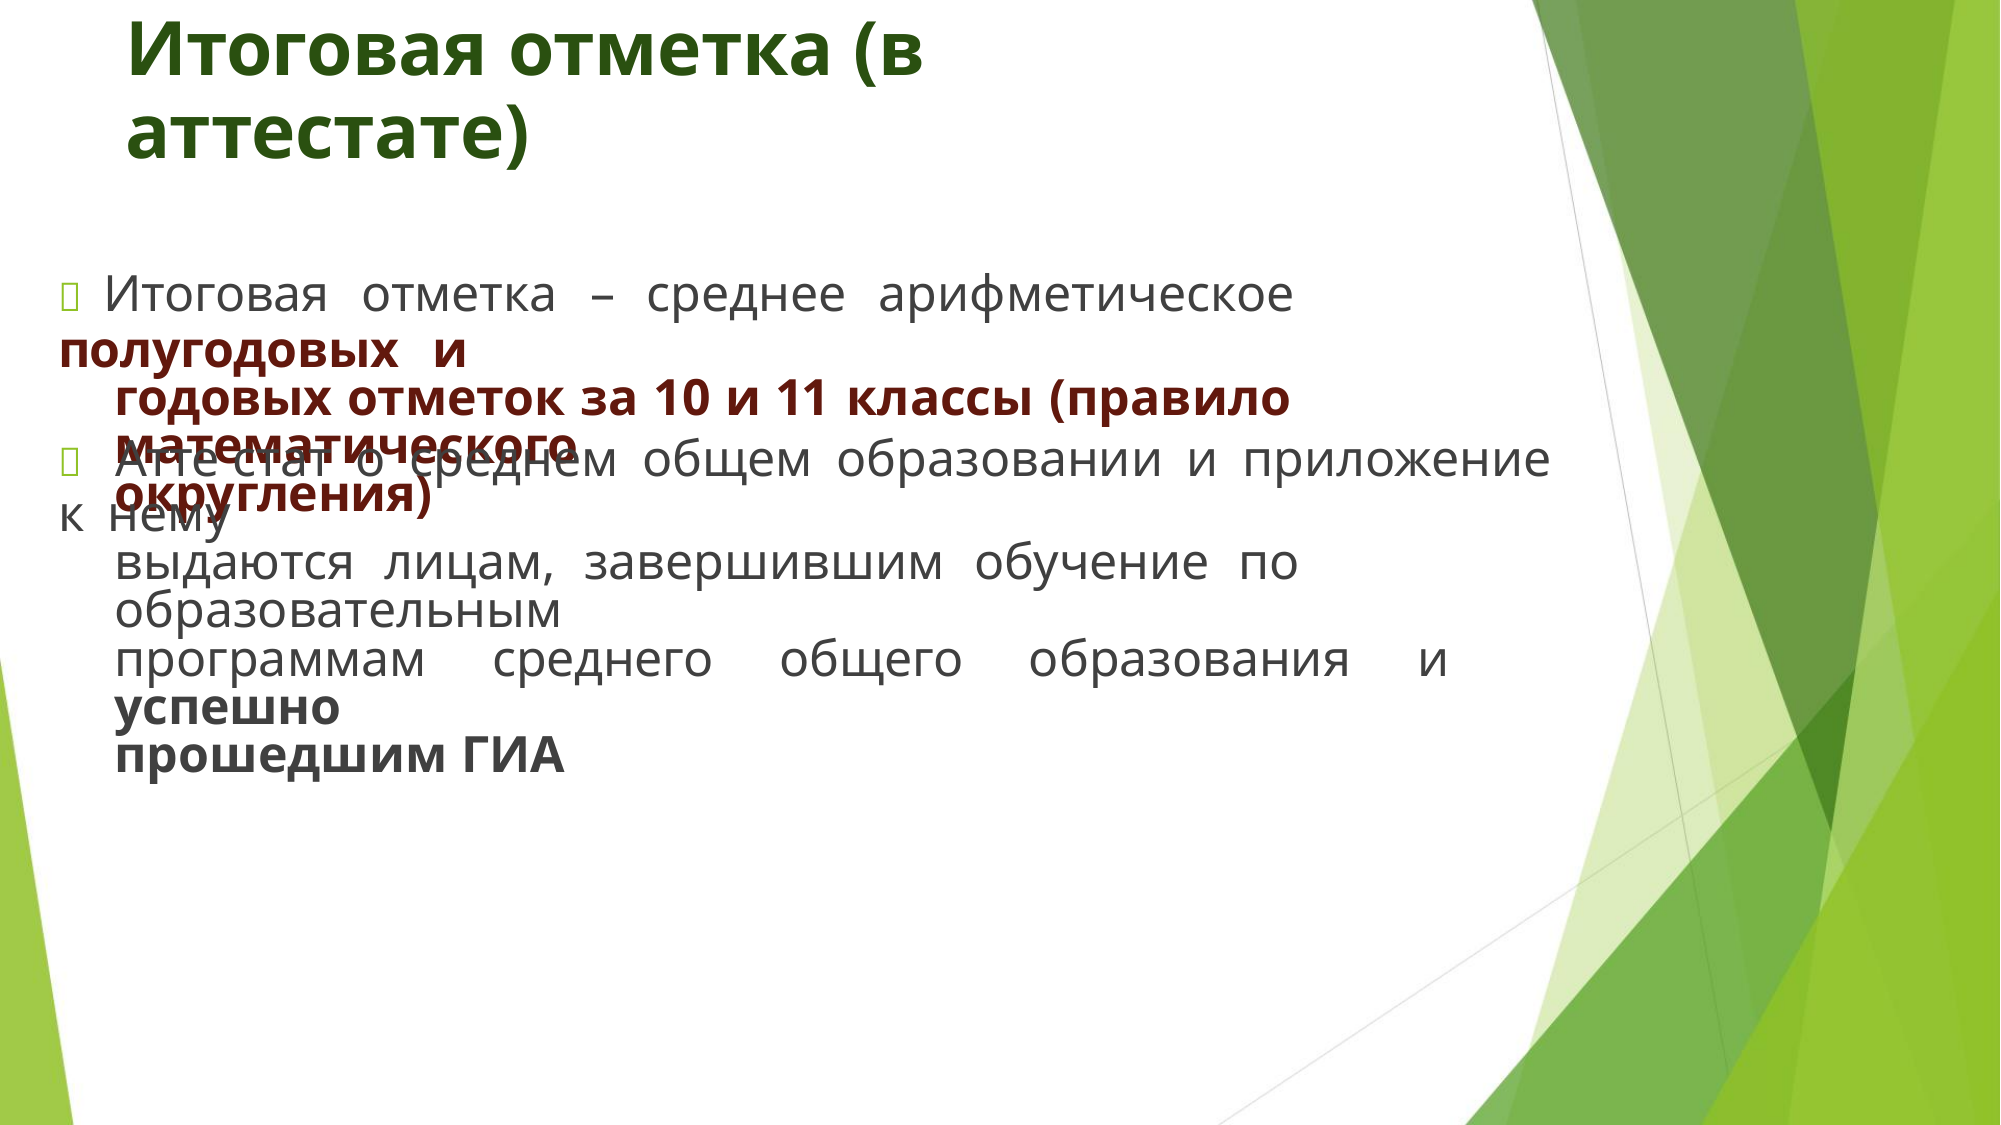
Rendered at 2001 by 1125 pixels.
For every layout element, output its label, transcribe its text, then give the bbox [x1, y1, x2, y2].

text_box  Атте стат о среднем общем образовании и приложение к нему выдаются лицам, завершившим обучение по образовательным программам среднего общего образования и успешно прошедшим ГИА [58, 431, 1554, 783]
text_box Итоговая отметка (в аттестате) [125, 7, 1209, 174]
text_box [0, 0, 2000, 1125]
text_box  Итоговая отметка – среднее арифметическое полугодовых и годовых отметок за 10 и 11 классы (правило математического округления) [58, 266, 1554, 431]
